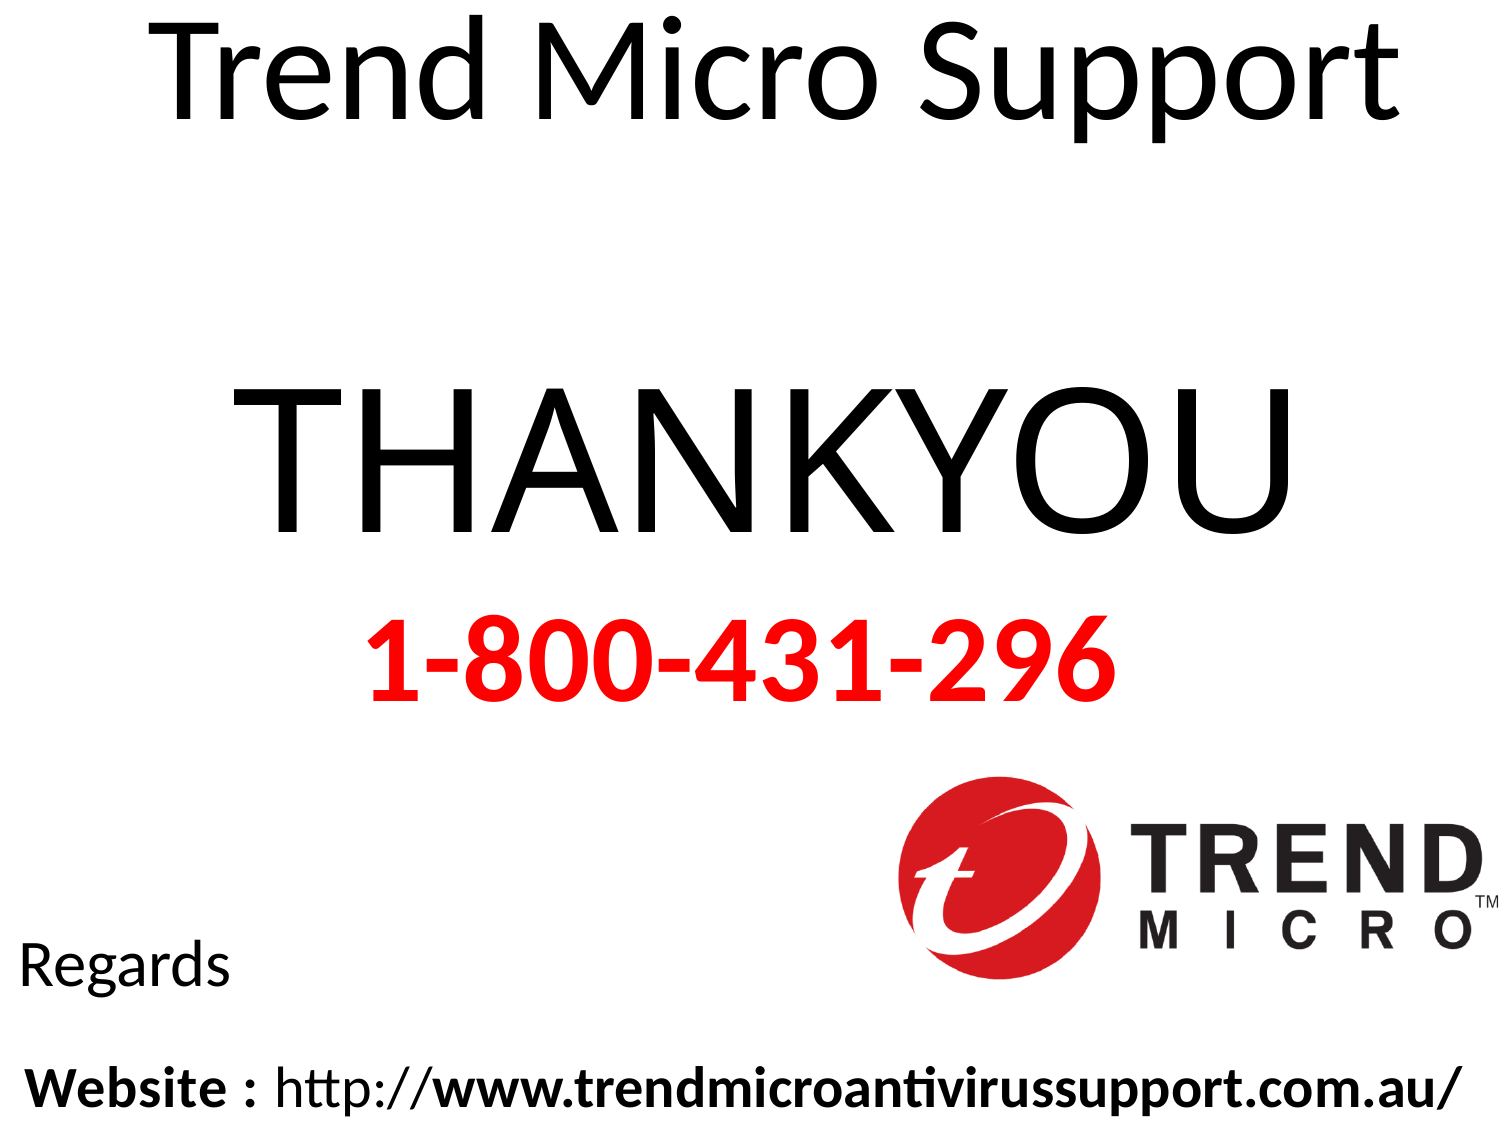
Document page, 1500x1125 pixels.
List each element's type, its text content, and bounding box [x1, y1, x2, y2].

text_box THANKYOU [217, 324, 1322, 569]
text_box Trend Micro Support [132, 0, 1419, 158]
text_box Regards [3, 912, 248, 1008]
text_box 1-800-431-296 [62, 569, 1388, 885]
picture [896, 774, 1500, 983]
text_box Website : http://www.trendmicroantivirussupport.com.au/ [0, 1041, 1500, 1125]
